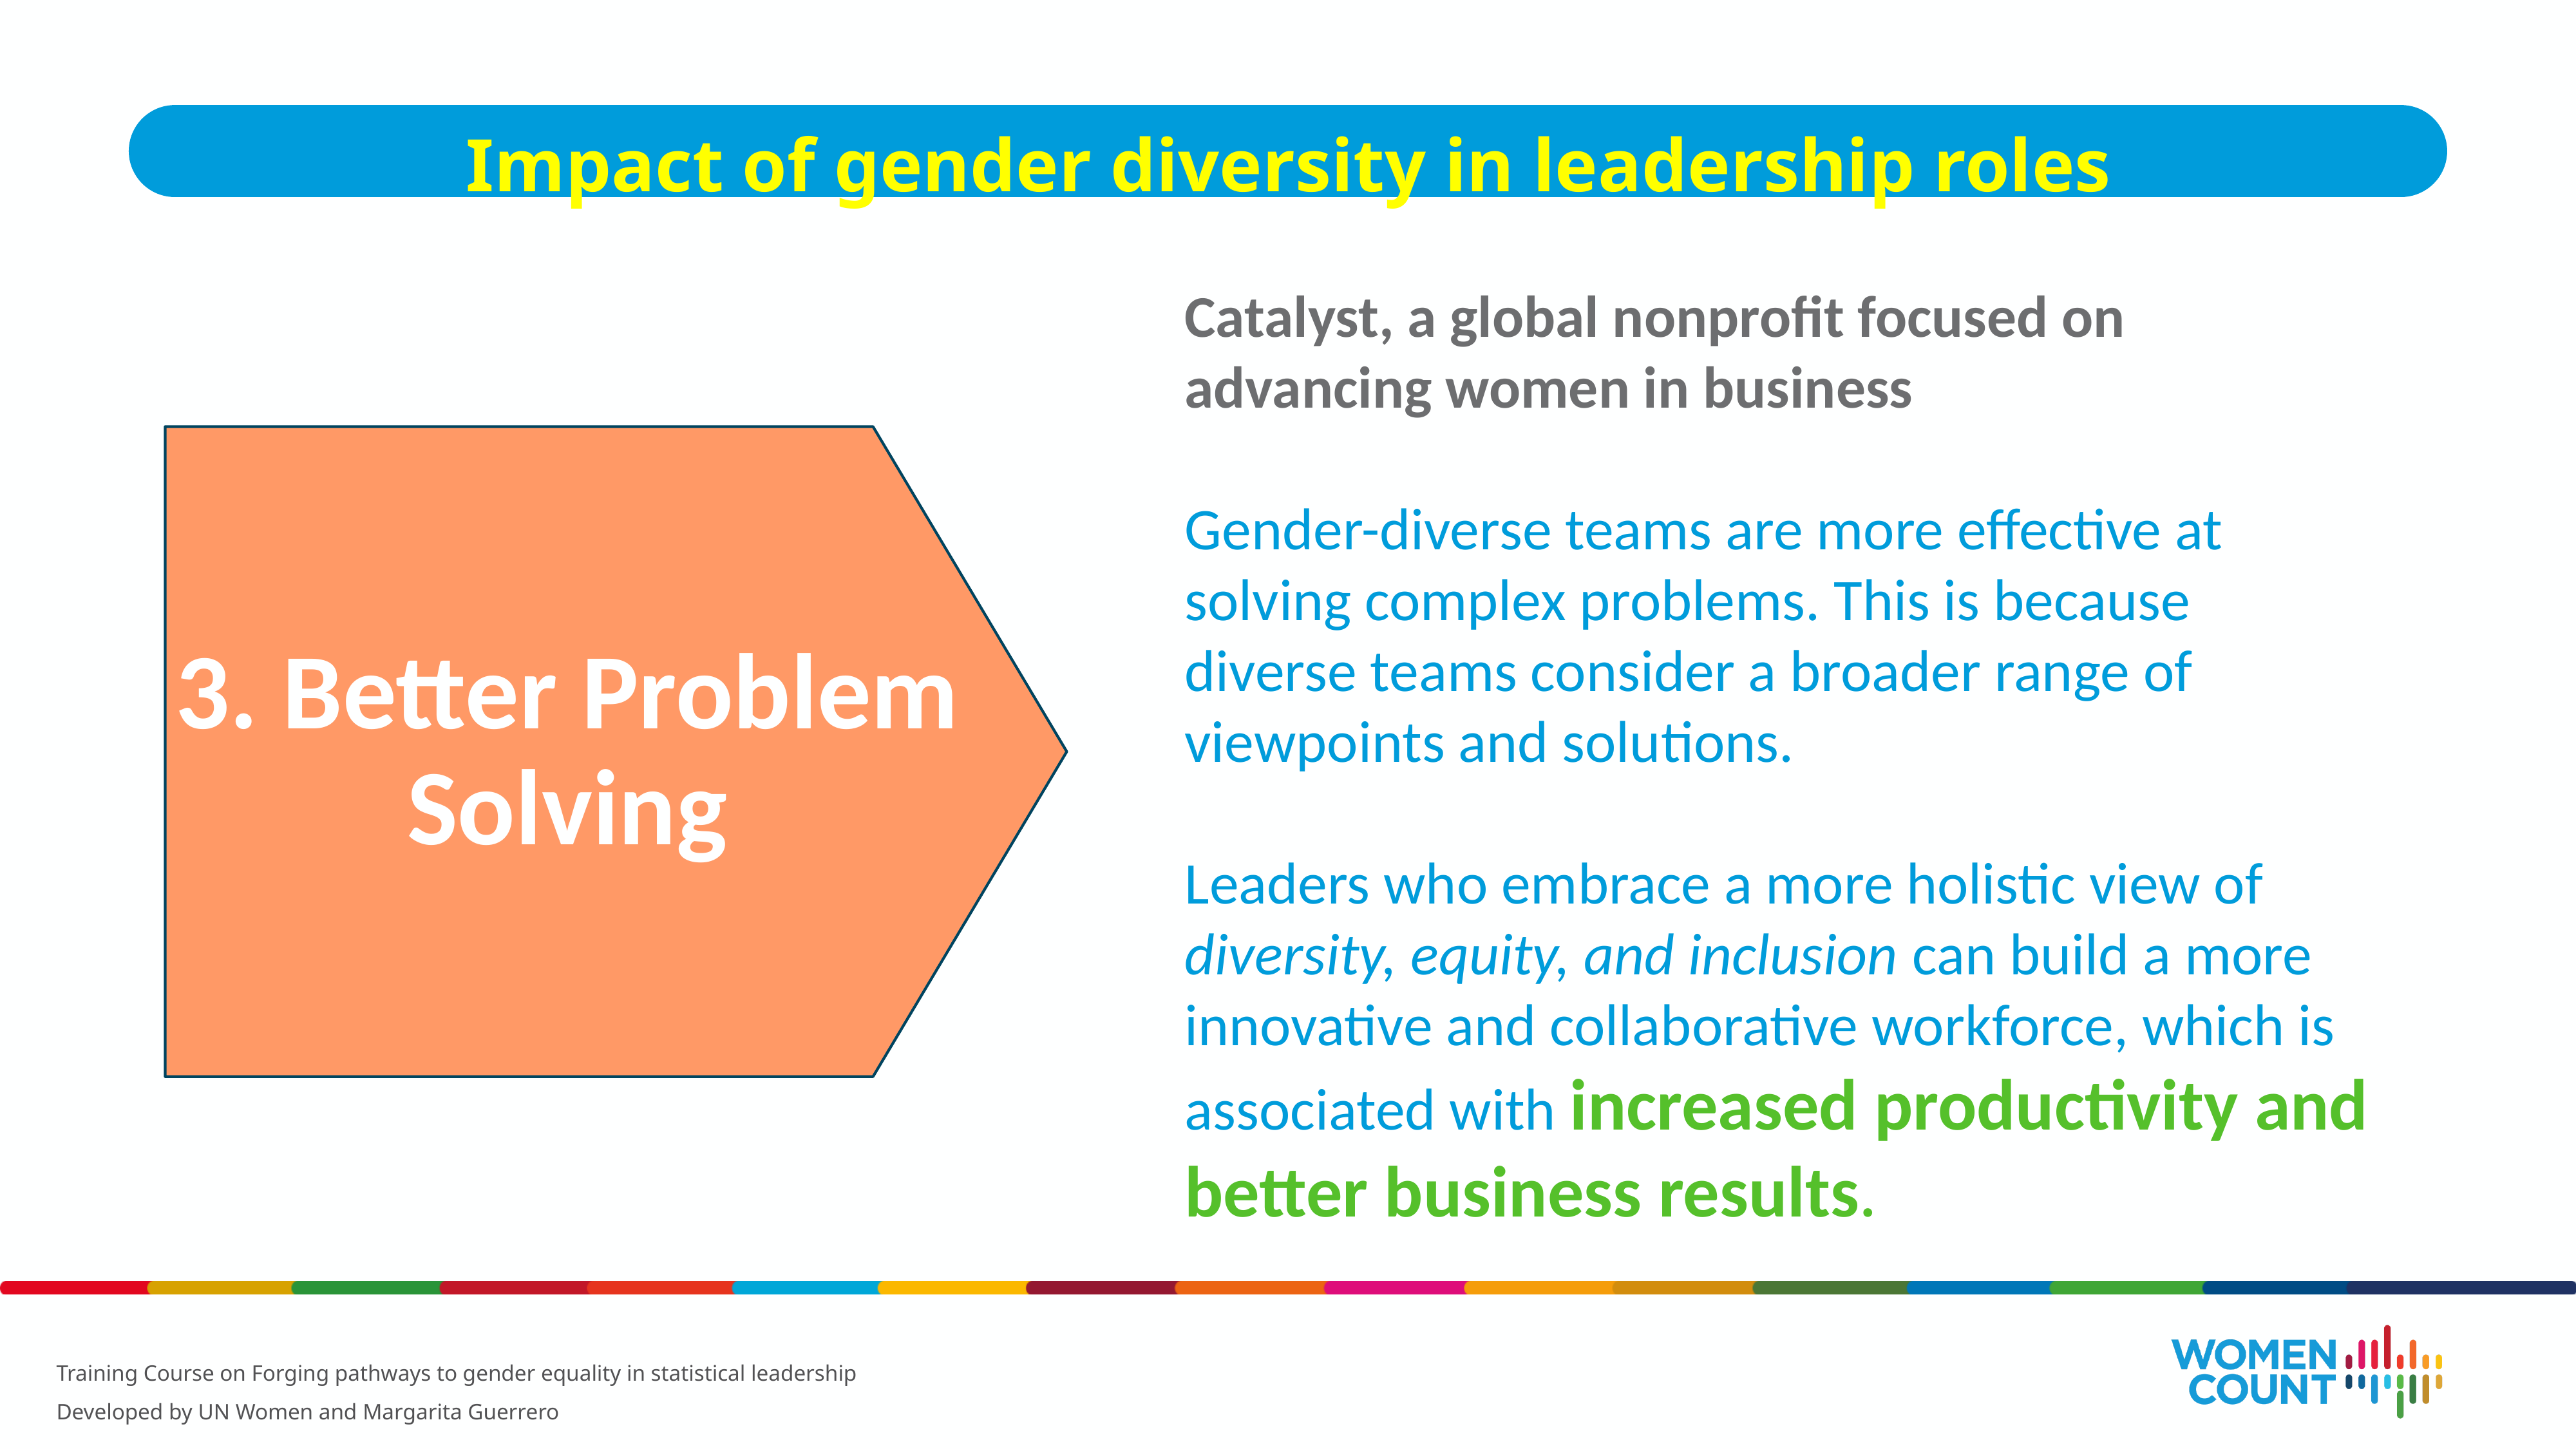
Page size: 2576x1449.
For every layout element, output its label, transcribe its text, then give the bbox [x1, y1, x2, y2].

text_box 3. Better Problem Solving [164, 425, 1068, 1078]
text_box Catalyst, a global nonprofit focused on advancing women in business Gender-diverse teams are more effective at solving complex problems. This is because diverse teams consider a broader range of viewpoints and solutions. Leaders who embrace a more holistic view of diversity, equity, and inclusion can build a more innovative and collaborative workforce, which is associated with increased productivity and better business results. [1175, 273, 2387, 1236]
text_box Training Course on Forging pathways to gender equality in statistical leadership Developed by UN Women and Margarita Guerrero [56, 1347, 1658, 1449]
list Impact of gender diversity in leadership roles [167, 119, 2411, 207]
